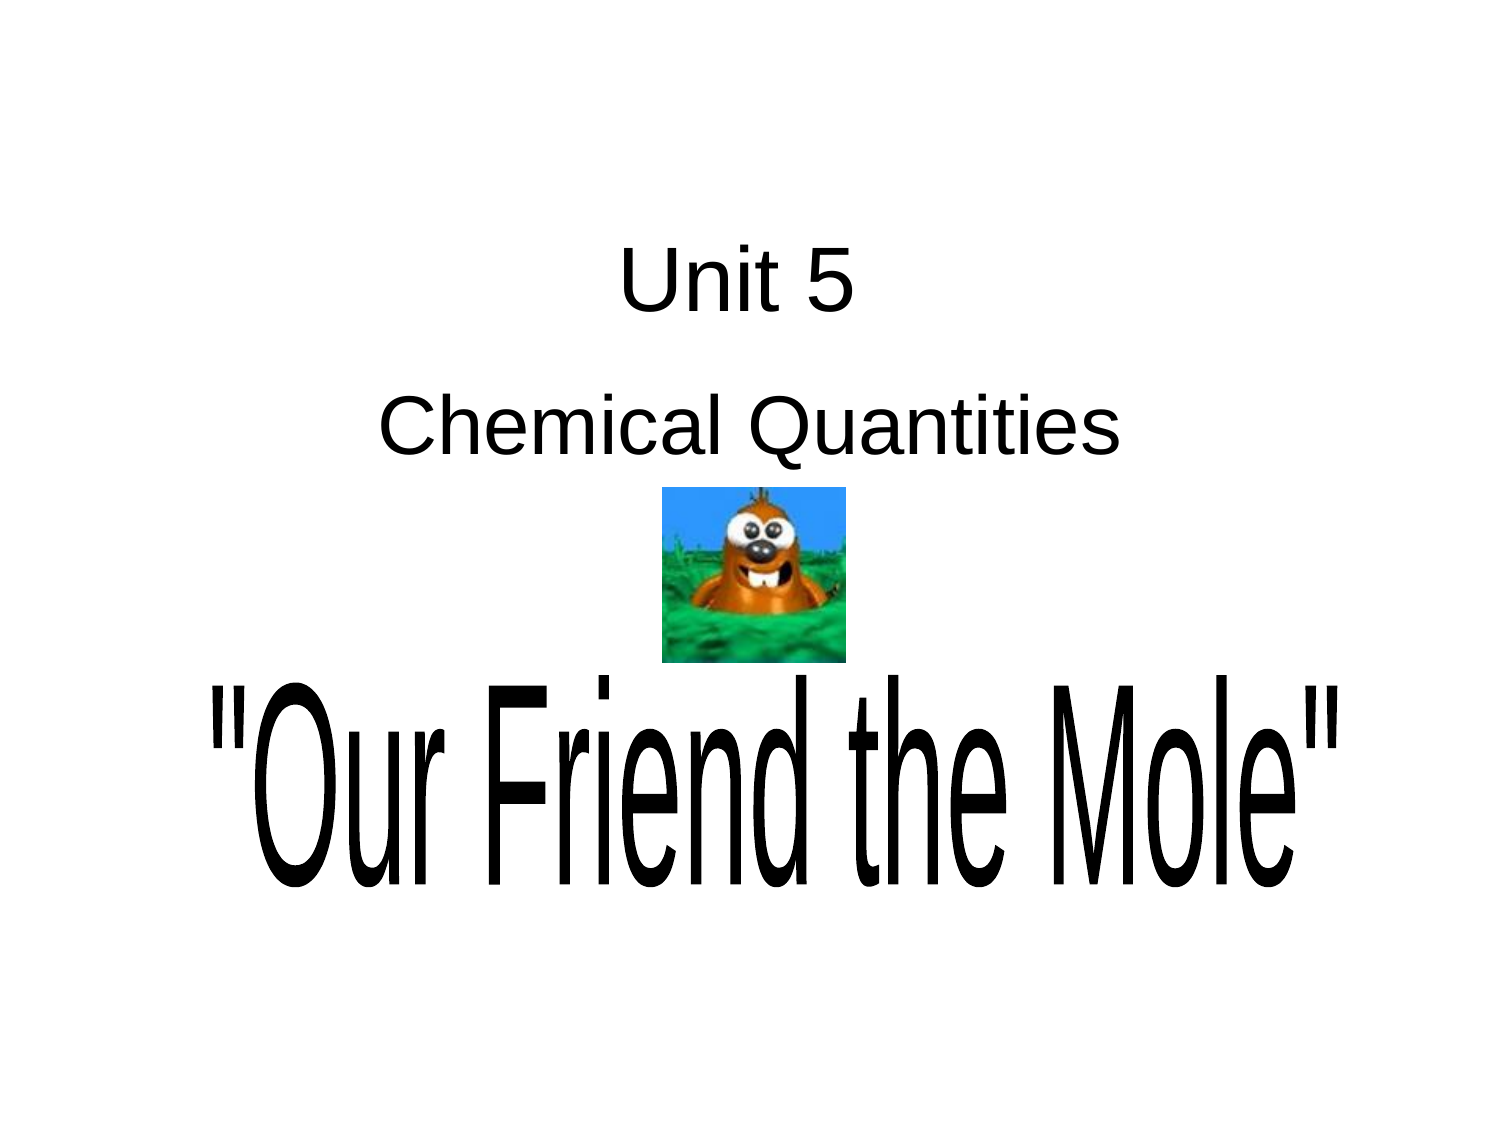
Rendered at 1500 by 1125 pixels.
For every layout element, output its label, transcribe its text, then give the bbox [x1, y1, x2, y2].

picture [662, 487, 846, 663]
subtitle Chemical Quantities or [224, 374, 1276, 563]
title Unit 5 [112, 173, 1388, 377]
